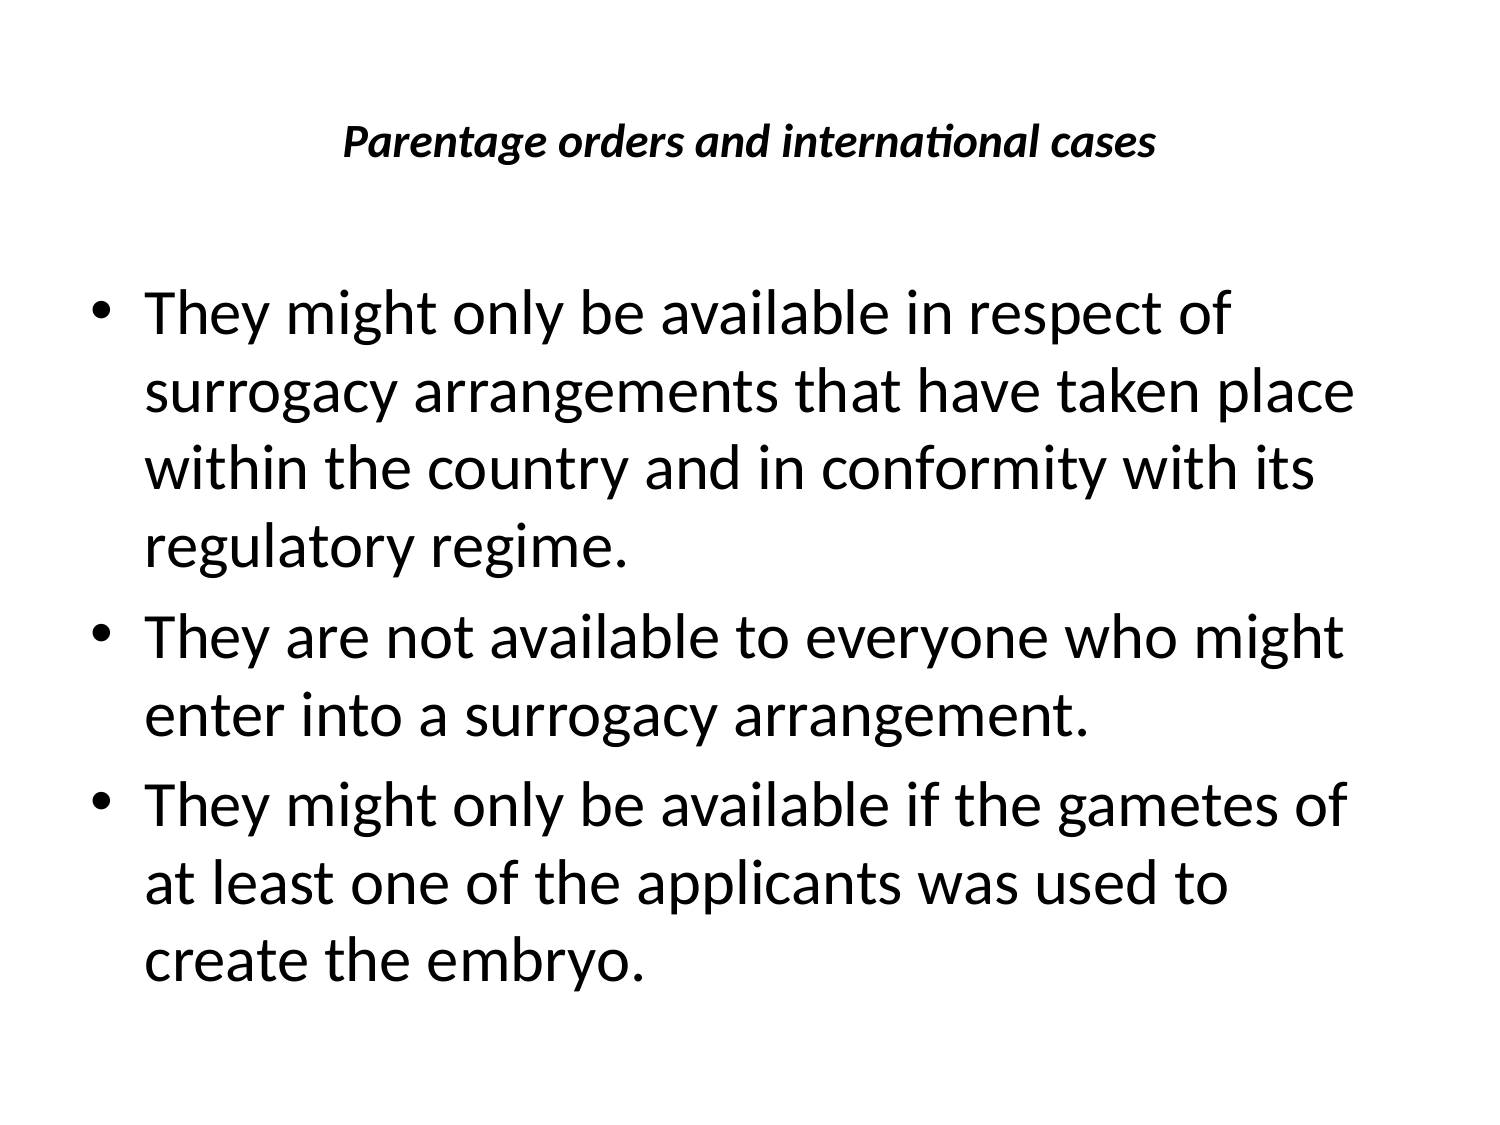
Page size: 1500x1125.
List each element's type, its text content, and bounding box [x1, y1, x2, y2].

list They might only be available in respect of surrogacy arrangements that have taken place within the country and in conformity with its regulatory regime. They are not available to everyone who might enter into a surrogacy arrangement. They might only be available if the gametes of at least one of the applicants was used to create the embryo. [74, 262, 1426, 1006]
title Parentage orders and international cases [74, 44, 1426, 233]
